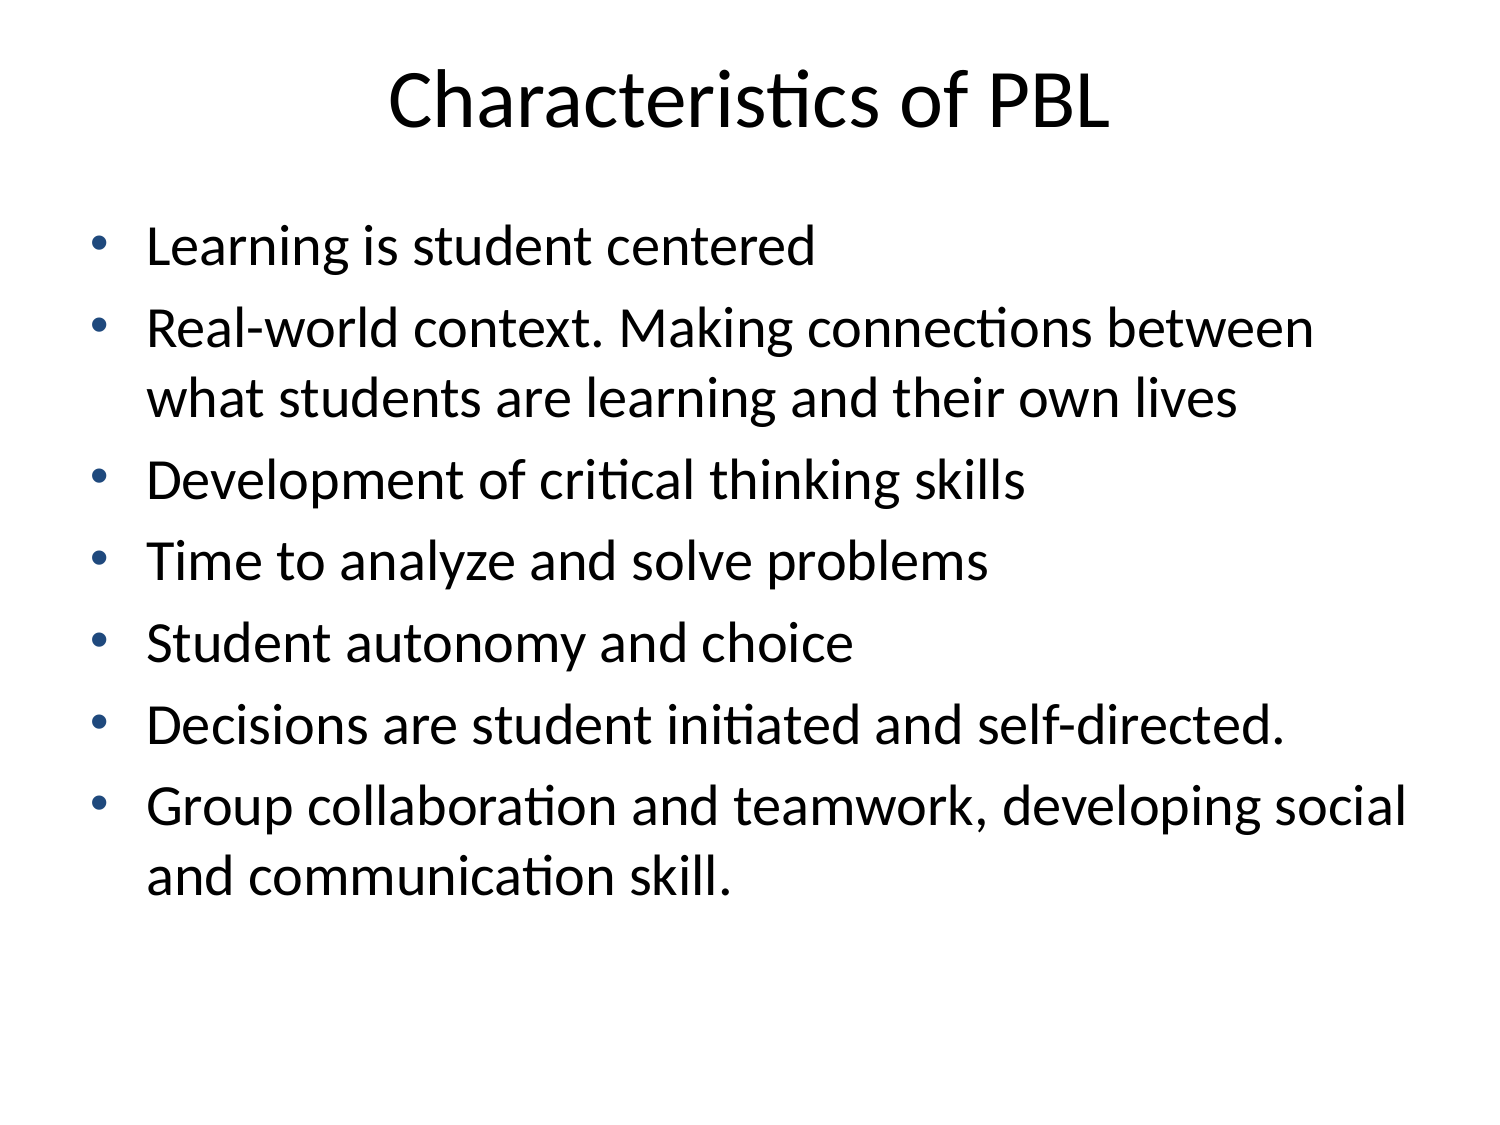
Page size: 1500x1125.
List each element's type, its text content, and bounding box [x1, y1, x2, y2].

title Characteristics of PBL [0, 0, 1500, 188]
list Learning is student centered Real-world context. Making connections between what students are learning and their own lives Development of critical thinking skills Time to analyze and solve problems Student autonomy and choice Decisions are student initiated and self-directed. Group collaboration and teamwork, developing social and communication skill. [74, 199, 1426, 945]
